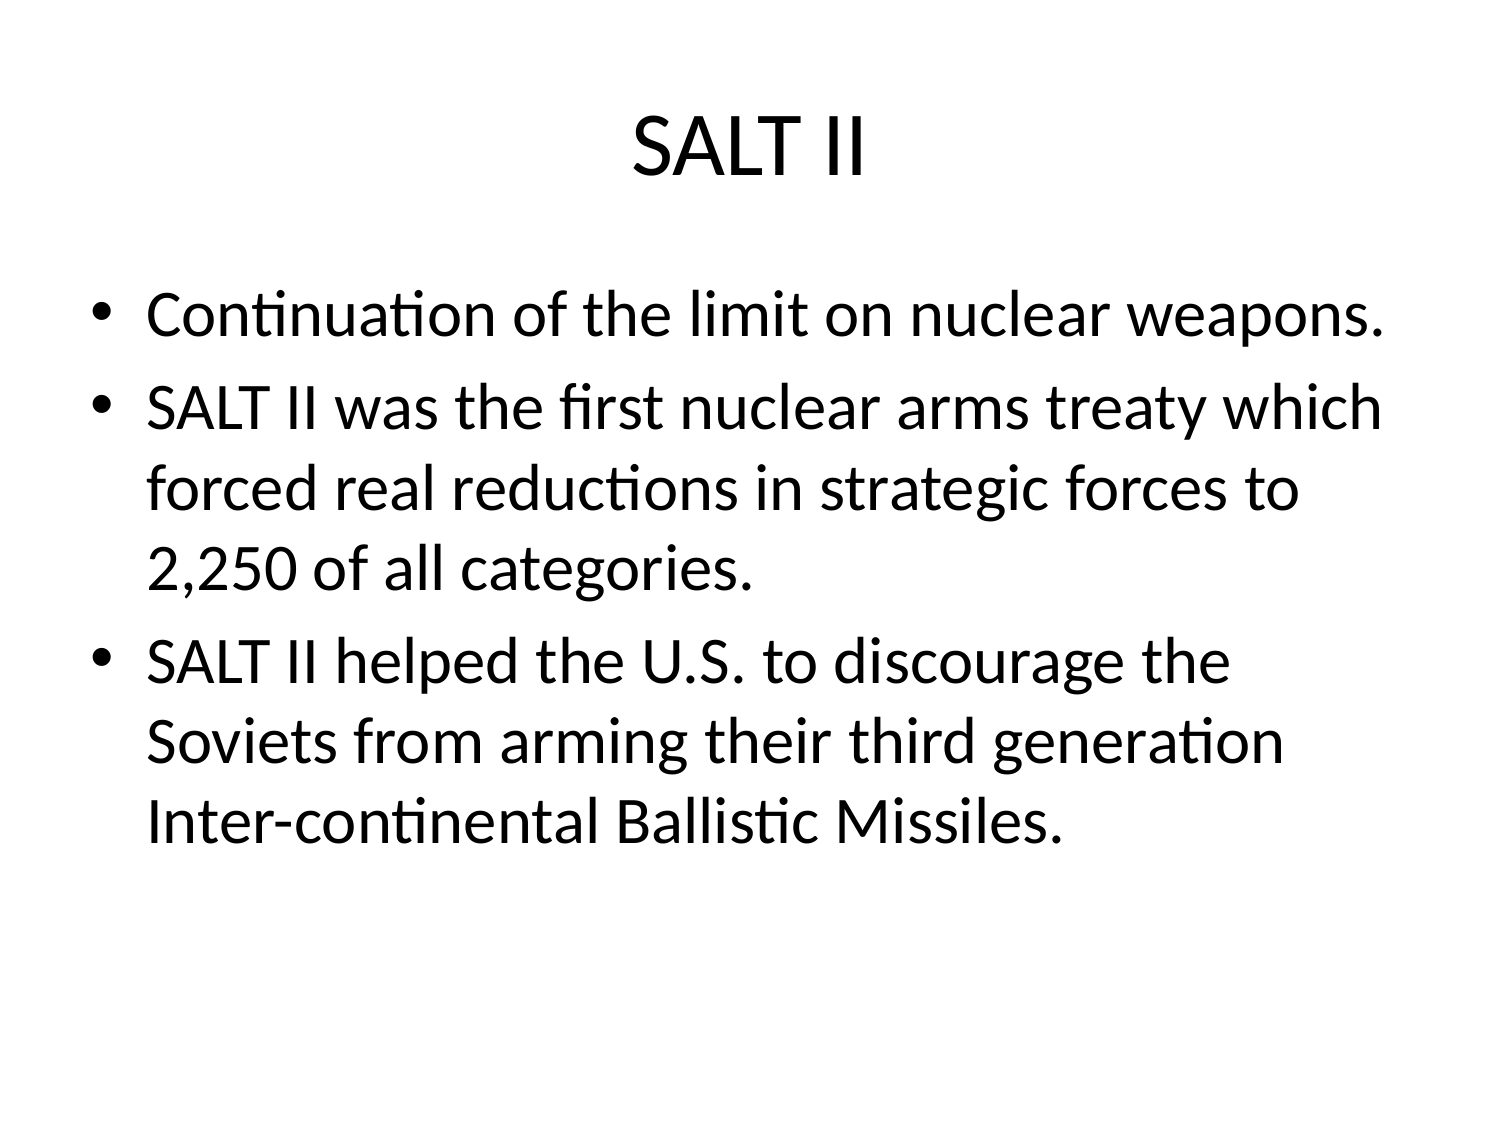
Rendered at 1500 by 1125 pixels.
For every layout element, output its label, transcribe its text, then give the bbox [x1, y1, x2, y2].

title SALT II [75, 45, 1425, 233]
list Continuation of the limit on nuclear weapons. SALT II was the first nuclear arms treaty which forced real reductions in strategic forces to 2,250 of all categories. SALT II helped the U.S. to discourage the Soviets from arming their third generation Inter-continental Ballistic Missiles. [75, 262, 1425, 1005]
